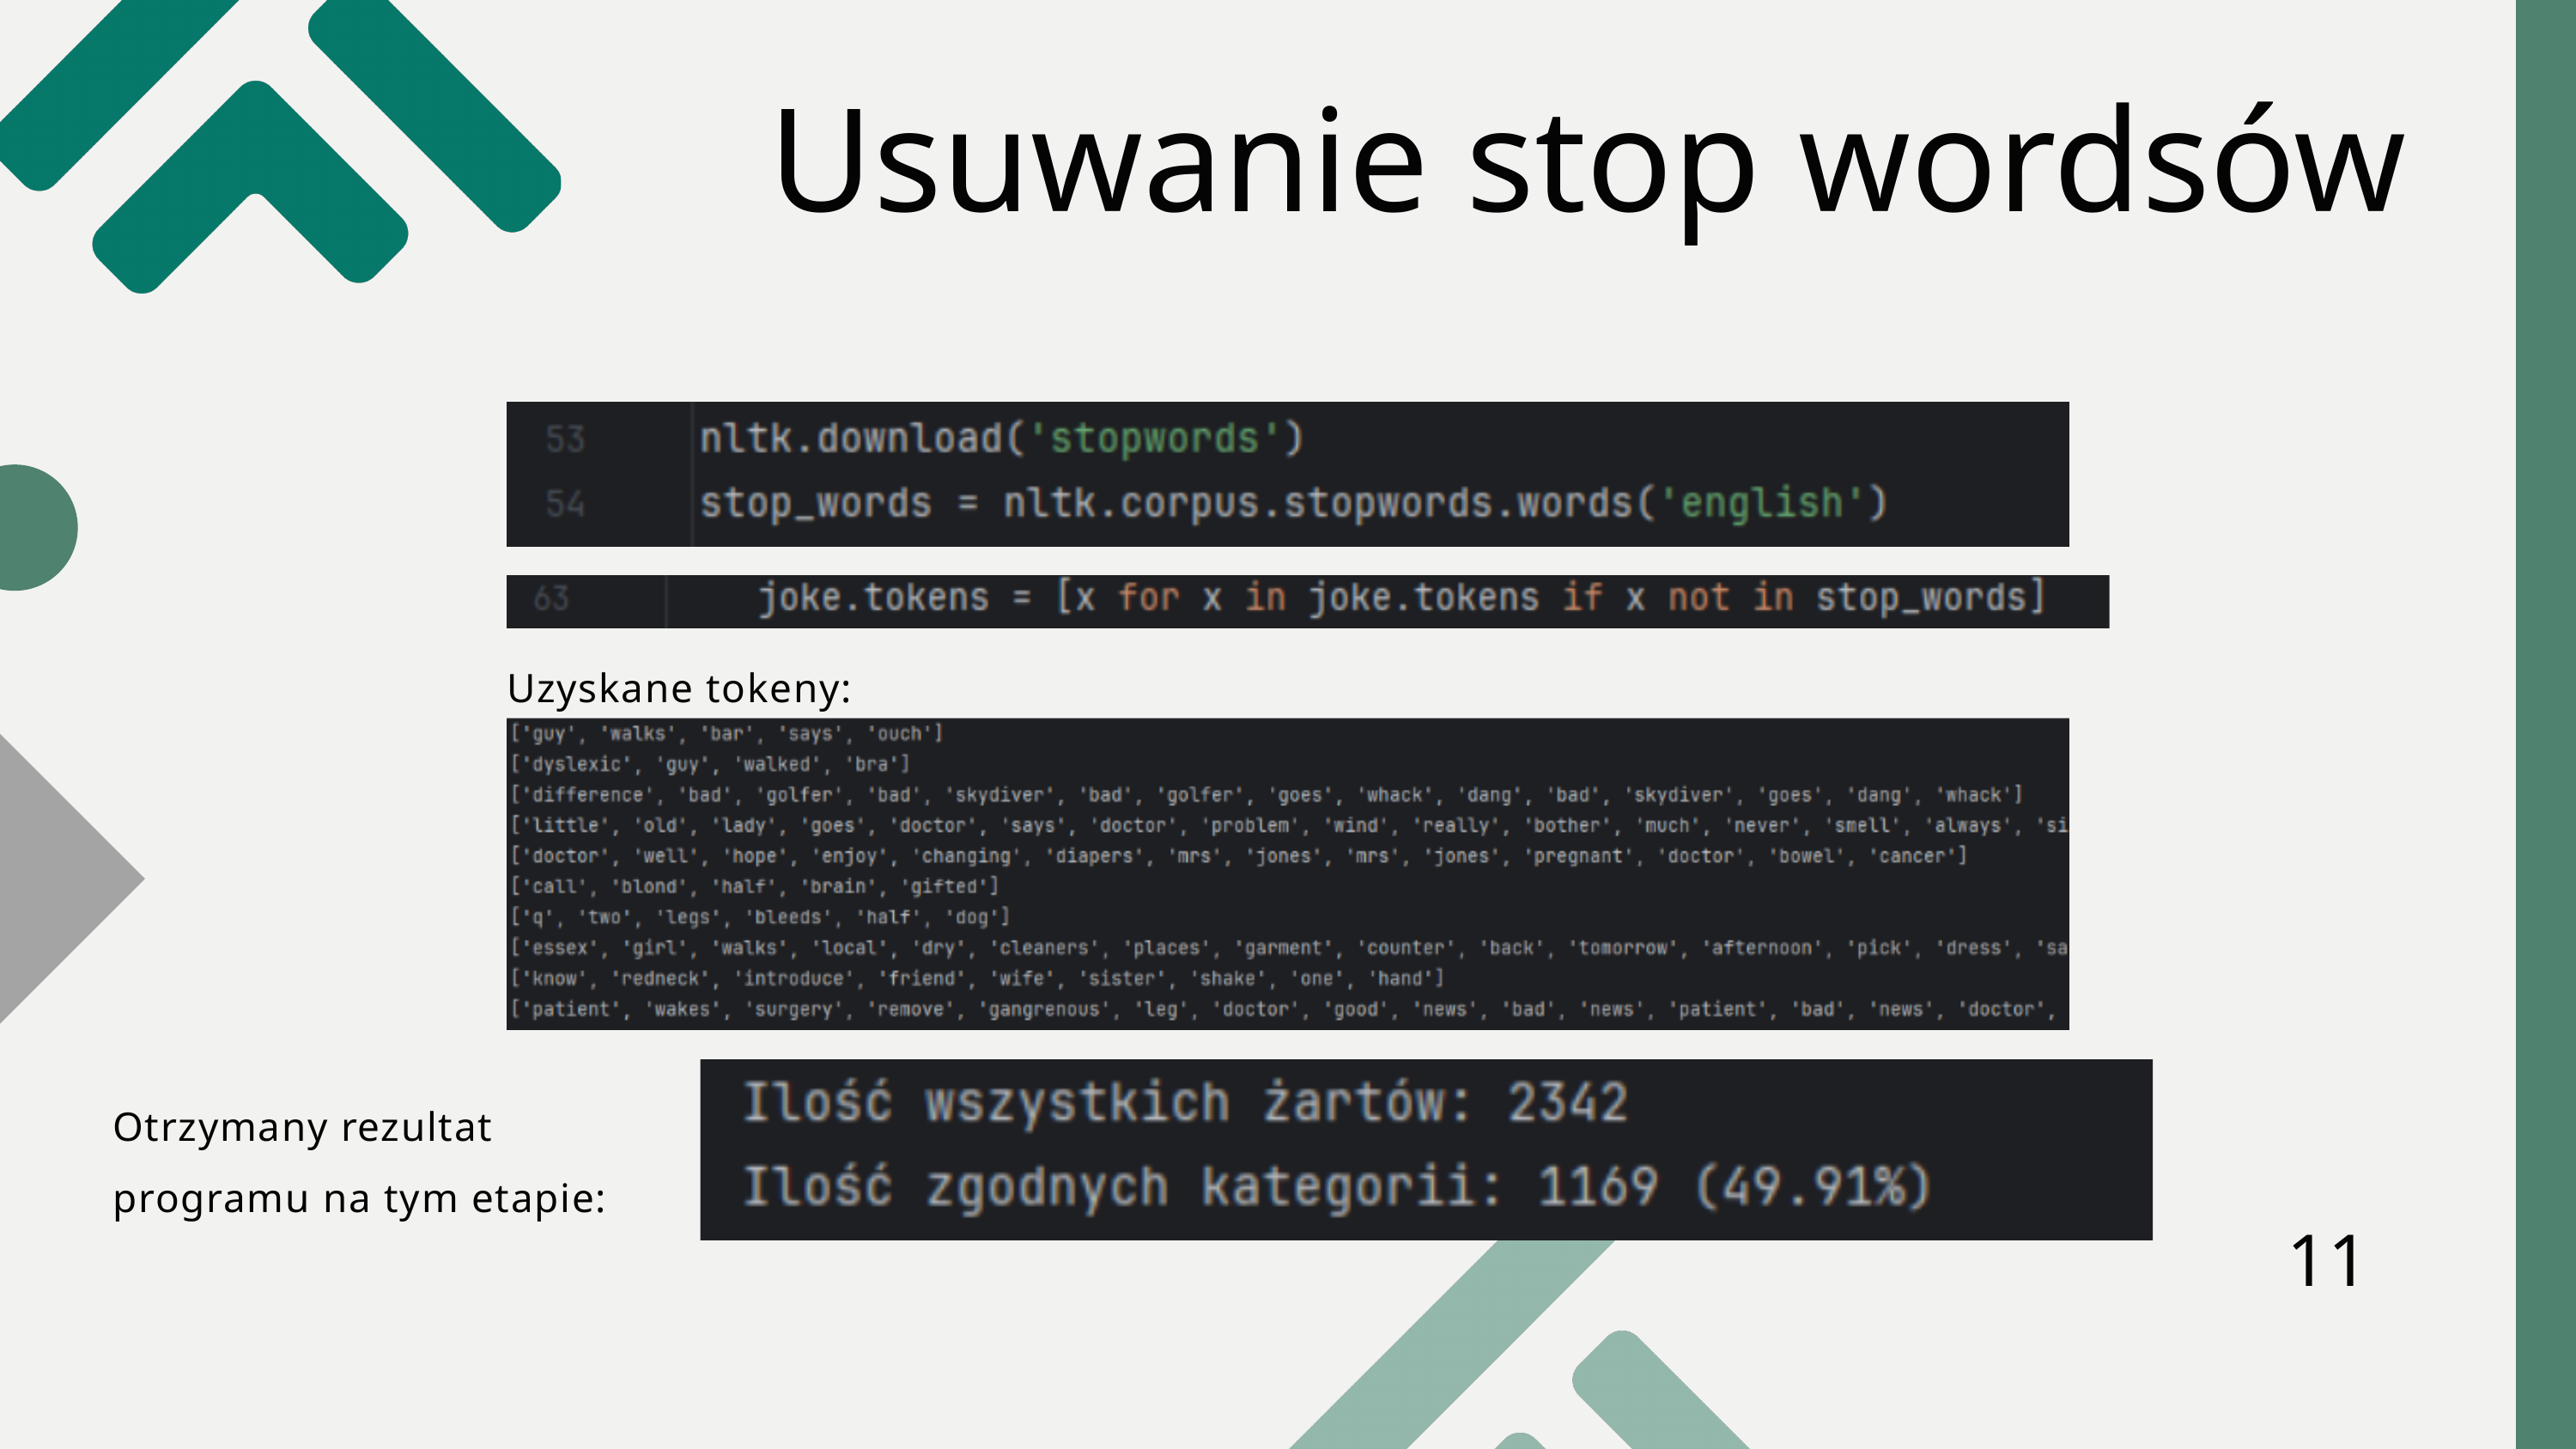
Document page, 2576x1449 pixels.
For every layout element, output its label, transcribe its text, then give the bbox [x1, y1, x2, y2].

text_box 11 [2275, 1200, 2380, 1300]
text_box [506, 575, 2110, 628]
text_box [2515, 0, 2576, 1449]
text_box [0, 464, 78, 591]
text_box [0, 0, 562, 294]
text_box [506, 402, 2069, 547]
text_box Uzyskane tokeny: [507, 640, 1682, 716]
text_box [1254, 1240, 1826, 1449]
text_box [700, 1059, 2154, 1240]
text_box Otrzymany rezultat programu na tym etapie: [112, 1078, 1288, 1291]
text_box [0, 661, 145, 1097]
text_box Usuwanie stop wordsów [769, 82, 2432, 240]
picture [506, 717, 2070, 1031]
